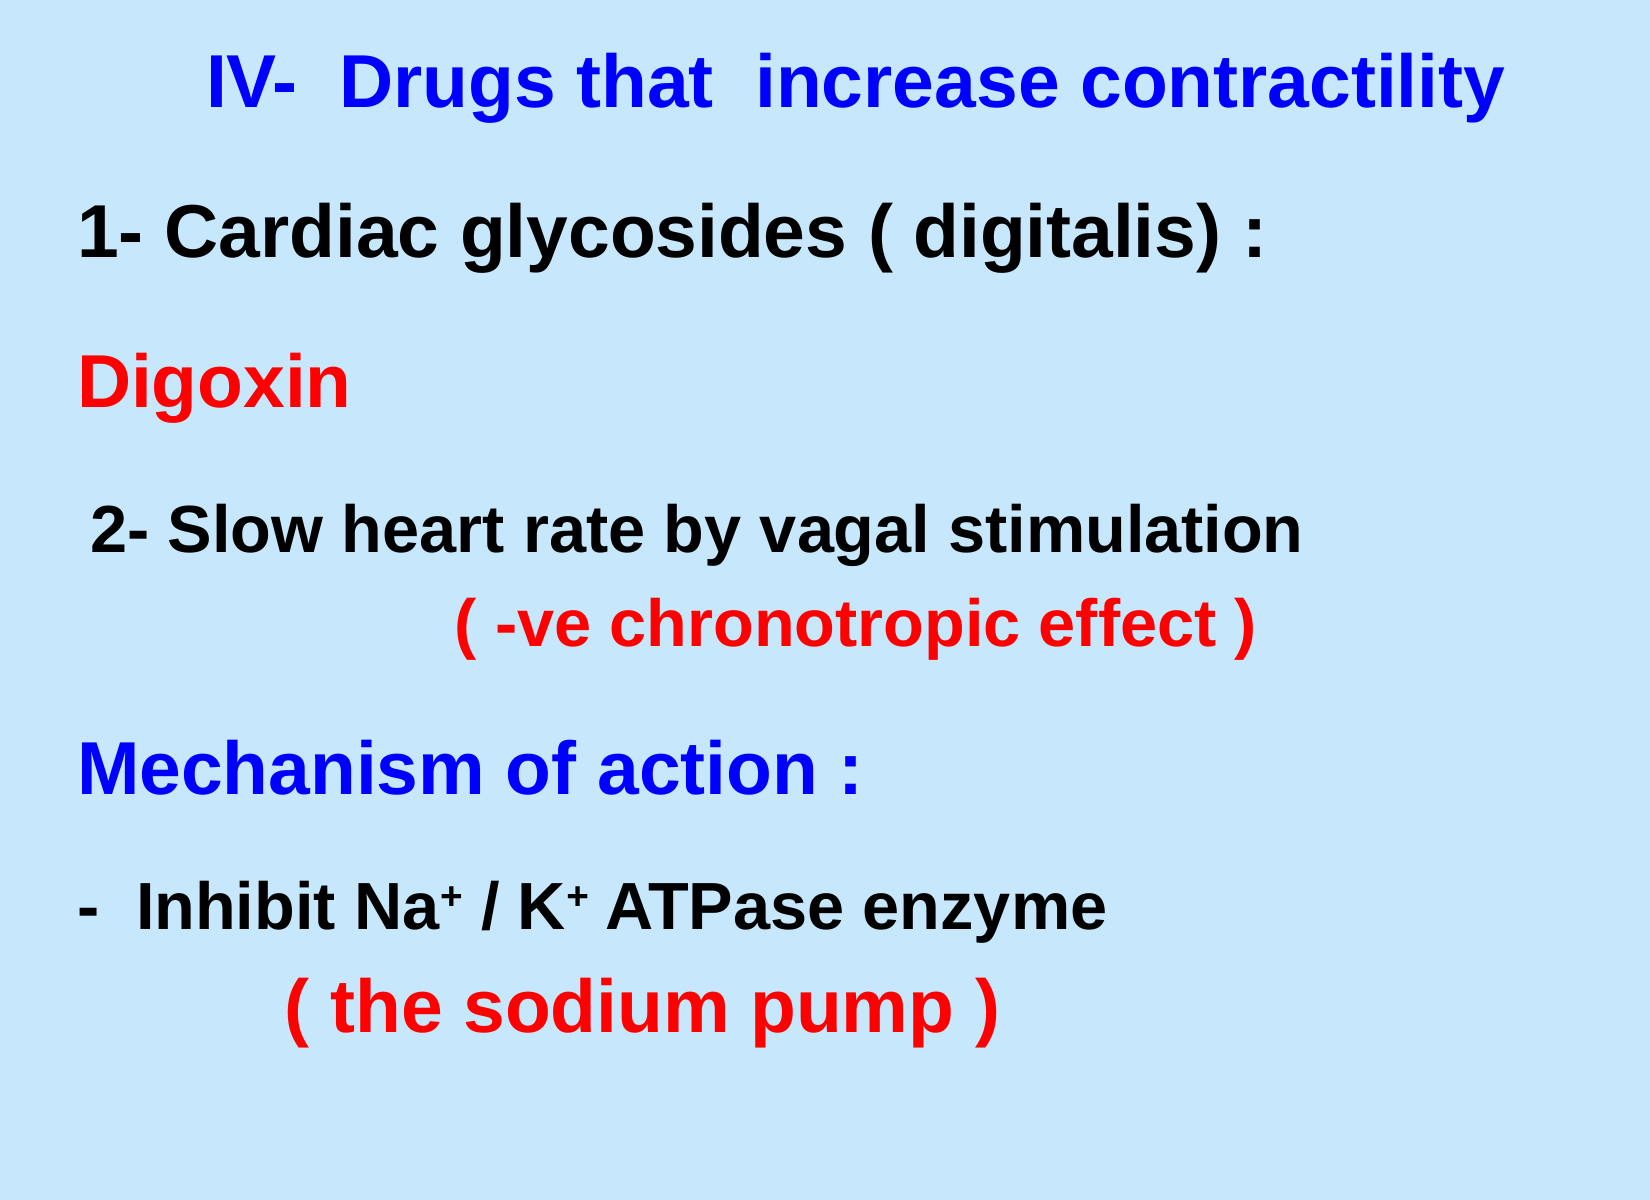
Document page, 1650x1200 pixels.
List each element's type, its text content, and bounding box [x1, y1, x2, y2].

text_box IV- Drugs that increase contractility 1- Cardiac glycosides ( digitalis) : Digoxin 2- Slow heart rate by vagal stimulation ( -ve chronotropic effect ) Mechanism of action : - Inhibit Na+ / K+ ATPase enzyme ( the sodium pump ) [62, 24, 1650, 1161]
